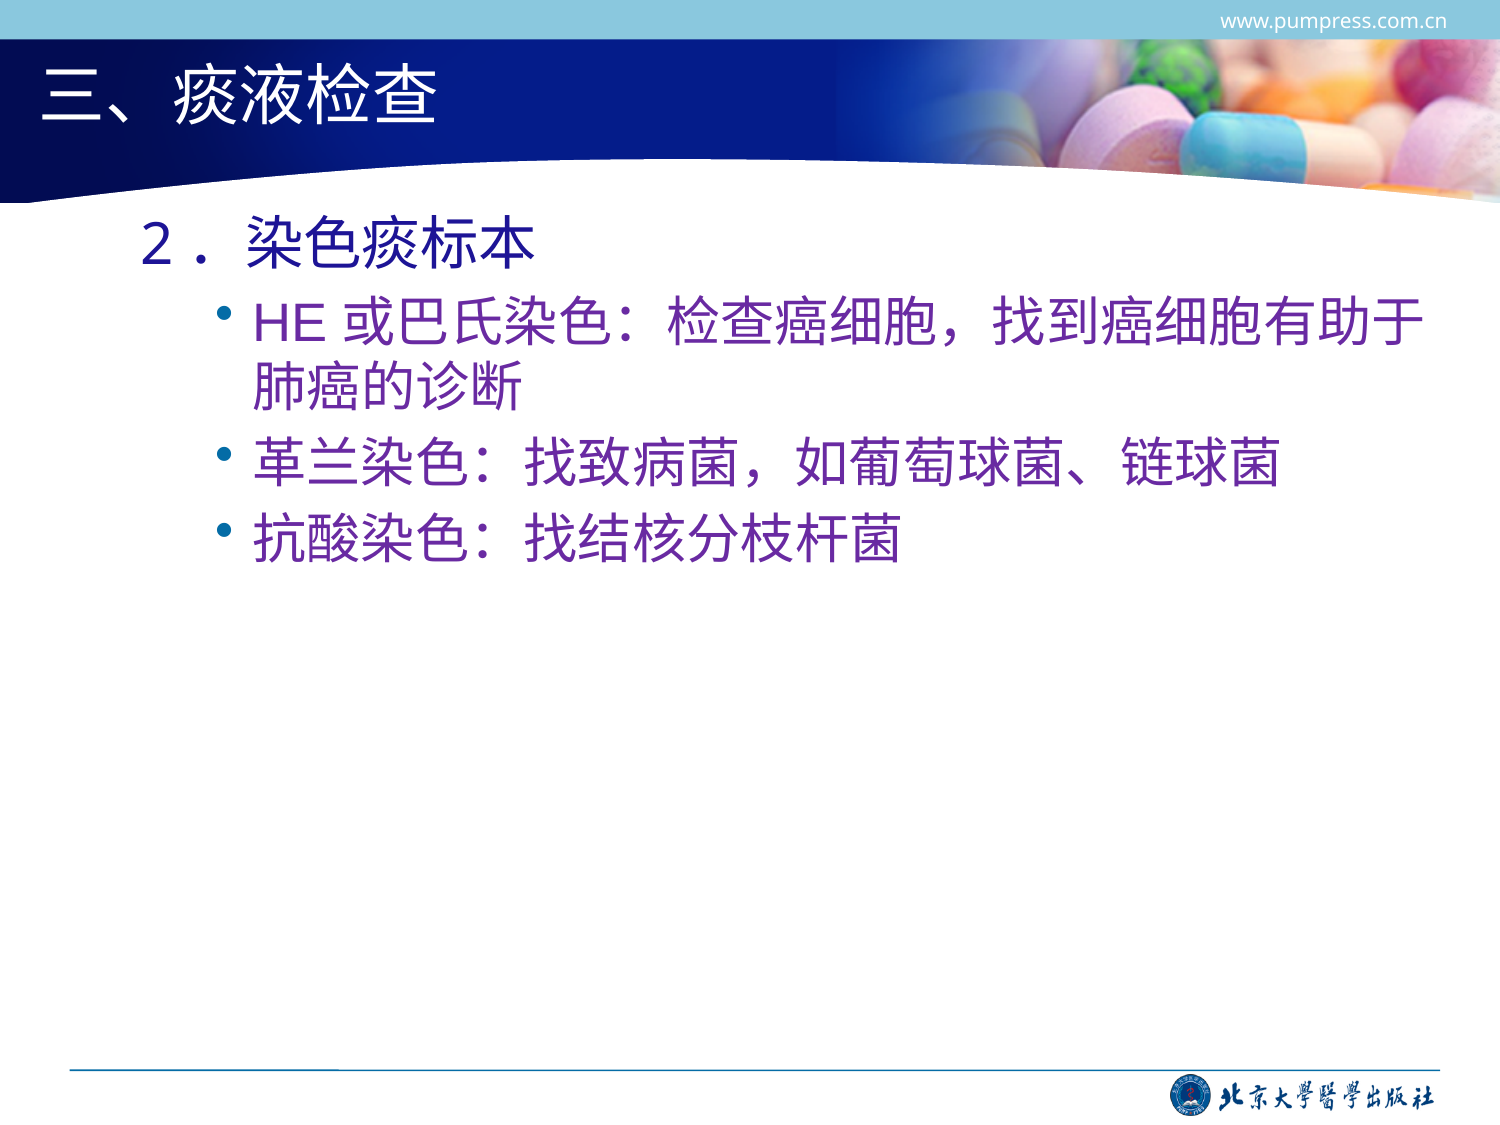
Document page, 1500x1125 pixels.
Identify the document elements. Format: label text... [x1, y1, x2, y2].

picture [1170, 1074, 1436, 1118]
slide_number www.pumpress.com.cn [1024, 0, 1463, 38]
list 2．染色痰标本 HE或巴氏染色：检查癌细胞，找到癌细胞有助于肺癌的诊断 革兰染色：找致病菌，如葡萄球菌、链球菌 抗酸染色：找结核分枝杆菌 [49, 198, 1463, 1026]
title 三、痰液检查 [23, 46, 1349, 140]
picture [0, 40, 1500, 203]
